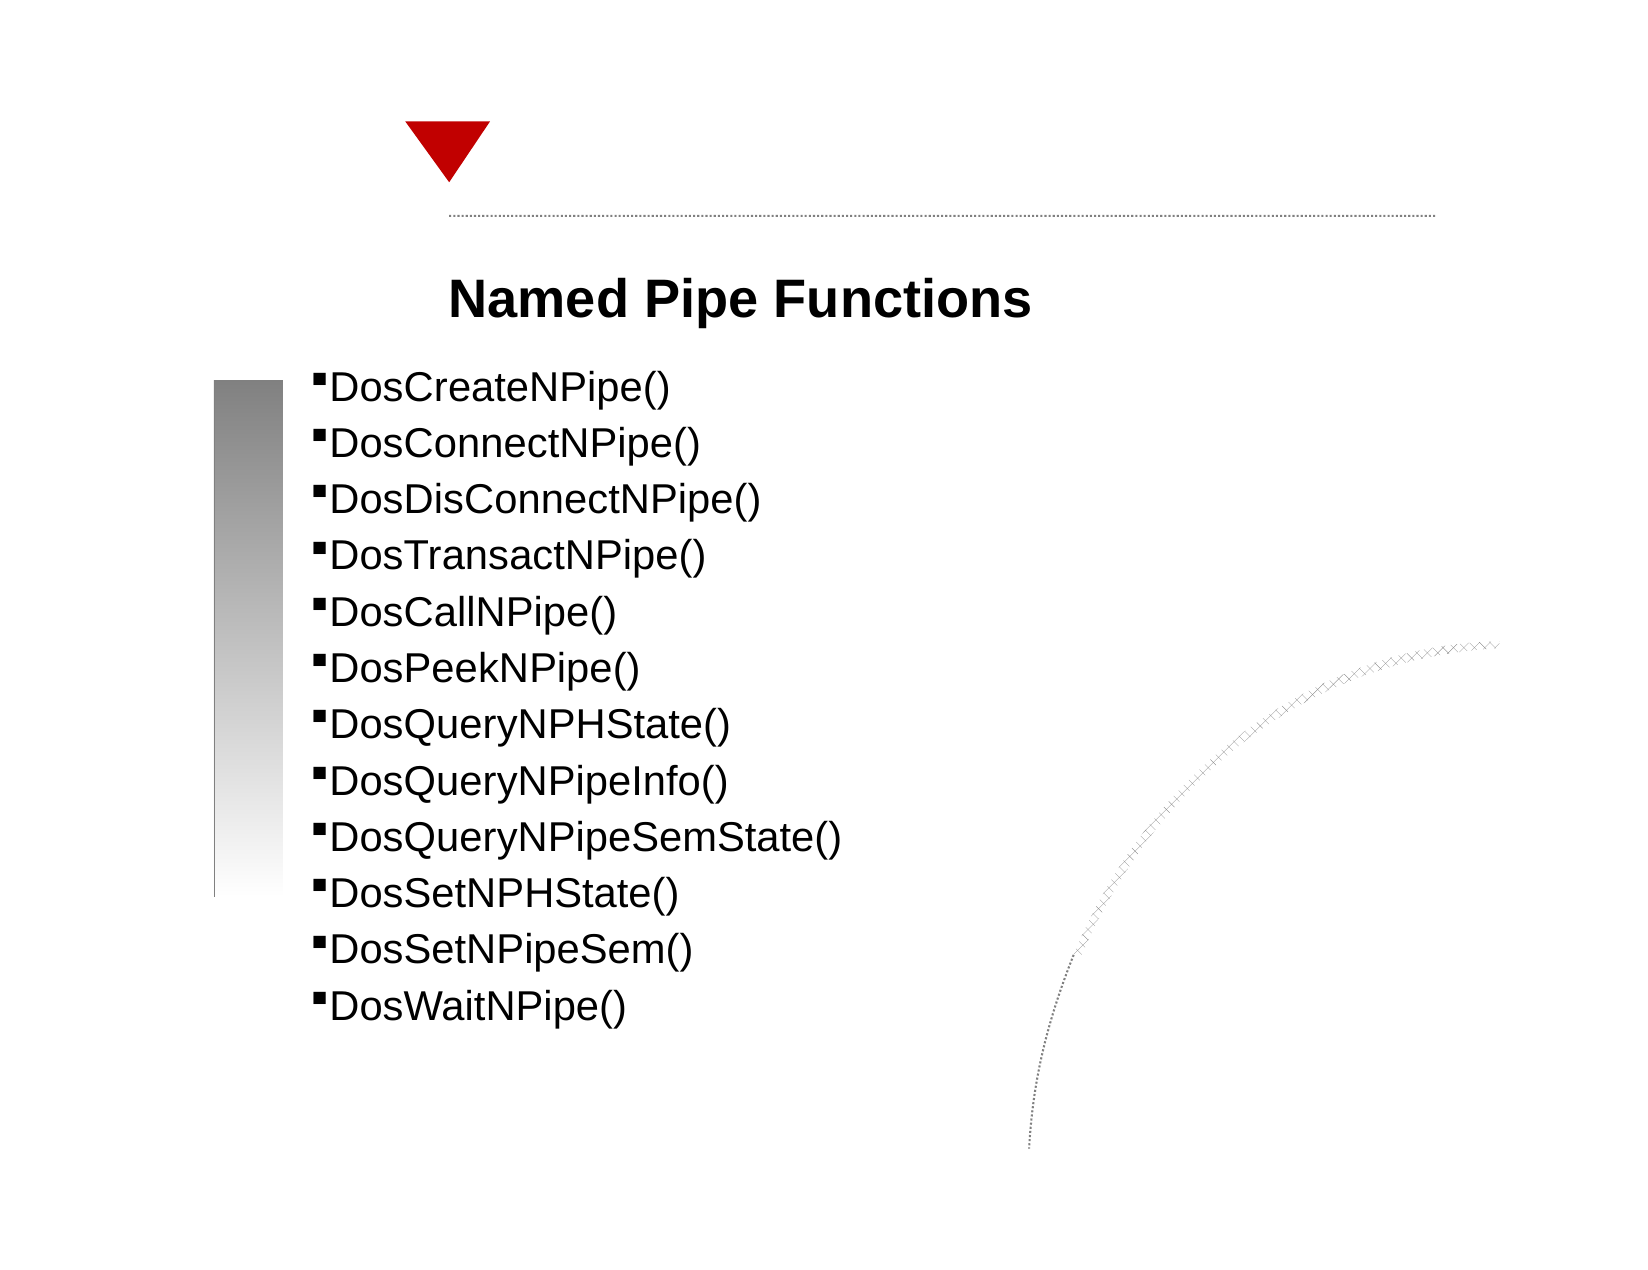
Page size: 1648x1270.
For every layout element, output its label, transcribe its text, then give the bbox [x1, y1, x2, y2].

text_box Named Pipe Functions [448, 263, 1439, 329]
text_box DosCreateNPipe() DosConnectNPipe() DosDisConnectNPipe() DosTransactNPipe() DosCallNPipe() DosPeekNPipe() DosQueryNPHState() DosQueryNPipeInfo() DosQueryNPipeSemState() DosSetNPHState() DosSetNPipeSem() DosWaitNPipe() [310, 359, 1434, 1029]
